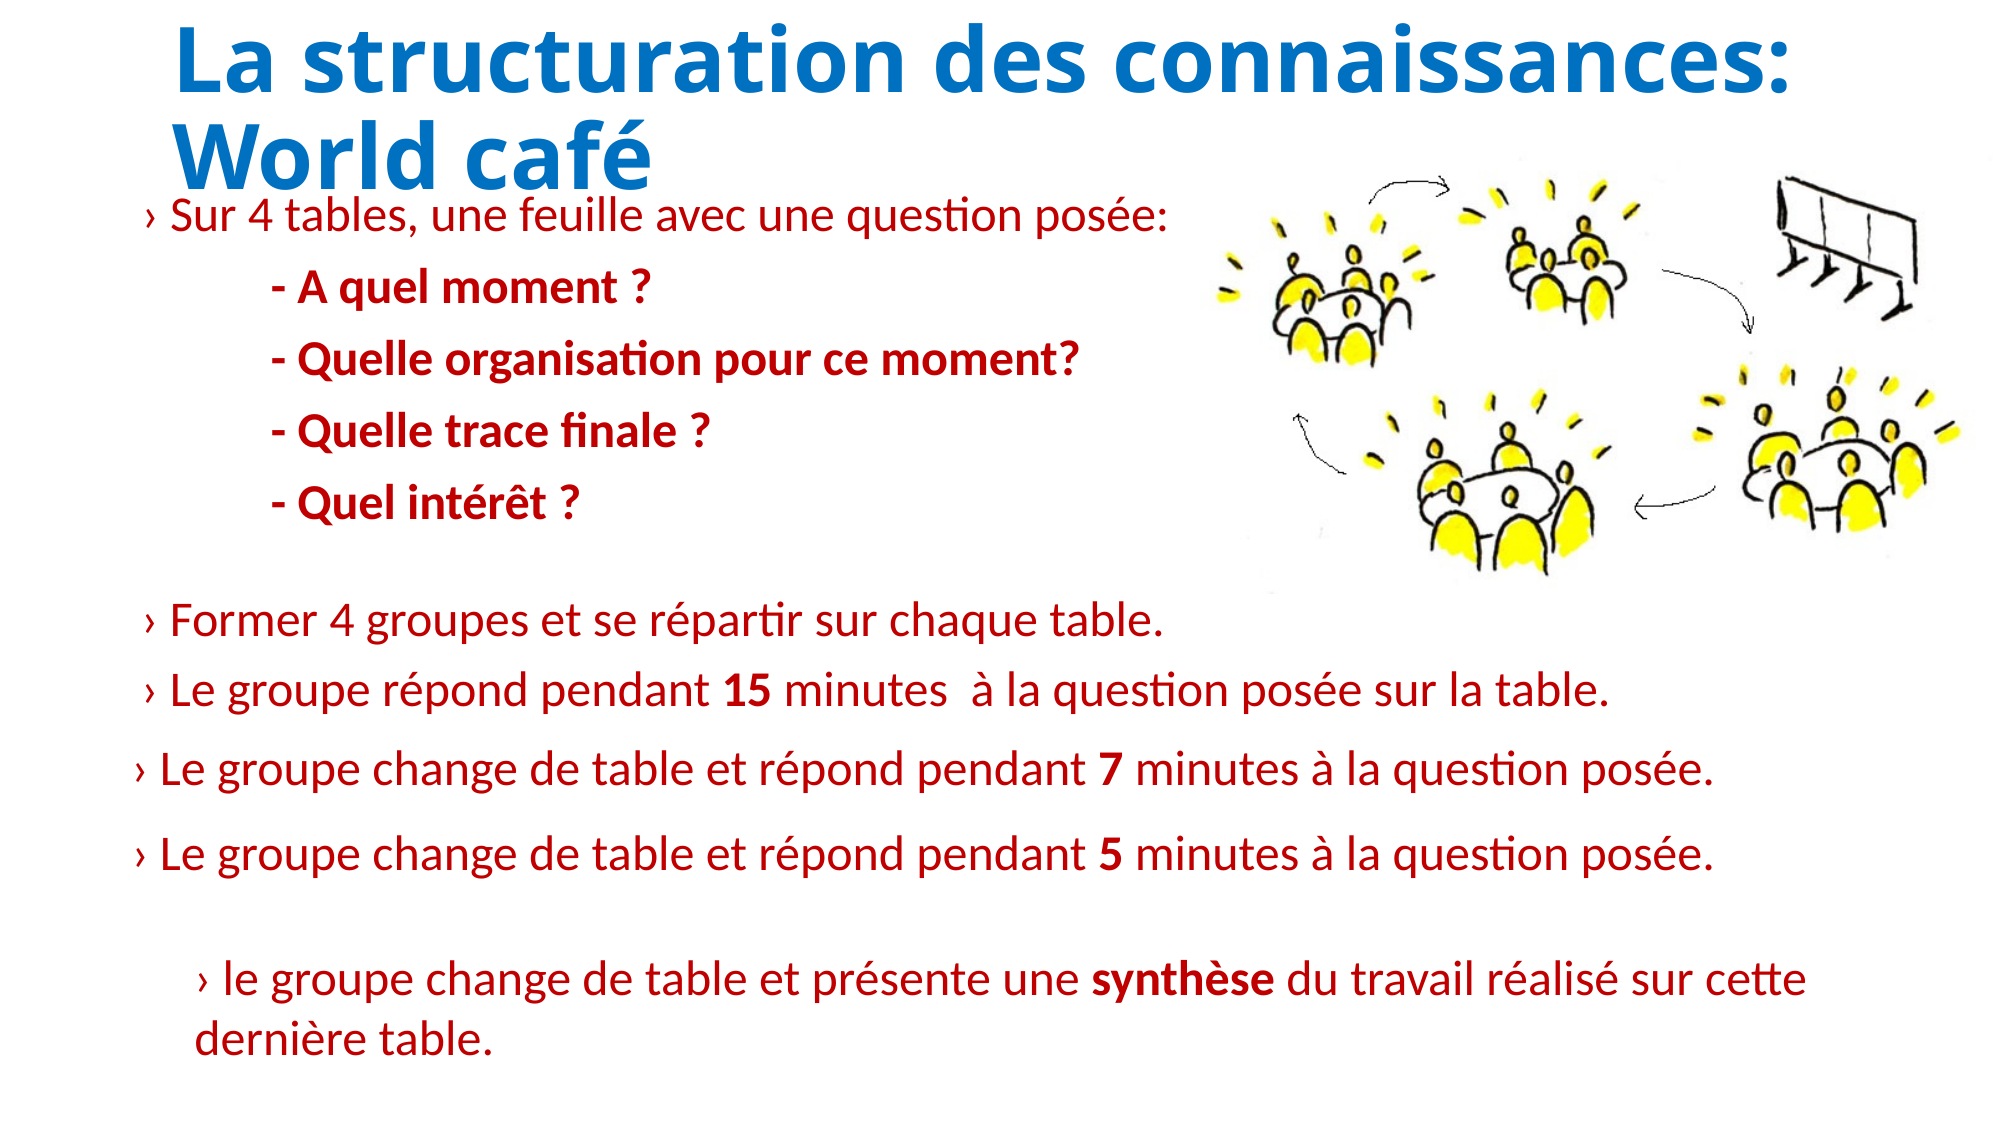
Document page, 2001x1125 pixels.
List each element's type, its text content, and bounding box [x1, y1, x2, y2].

picture [1200, 151, 1995, 594]
text_box › Former 4 groupes et se répartir sur chaque table. [126, 578, 1231, 649]
text_box › le groupe change de table et présente une synthèse du travail réalisé sur cette dernière table. [179, 937, 1948, 1073]
text_box › Le groupe répond pendant 15 minutes à la question posée sur la table. [126, 649, 1675, 727]
text_box › Le groupe change de table et répond pendant 5 minutes à la question posée. [117, 813, 1786, 933]
text_box › Le groupe change de table et répond pendant 7 minutes à la question posée. [116, 727, 1852, 803]
title La structuration des connaissances: World café [157, 5, 1868, 181]
list › Sur 4 tables, une feuille avec une question posée: - A quel moment ? - Quelle organisation pour ce moment? - Quelle trace finale ? - Quel intérêt ? [126, 181, 1200, 544]
